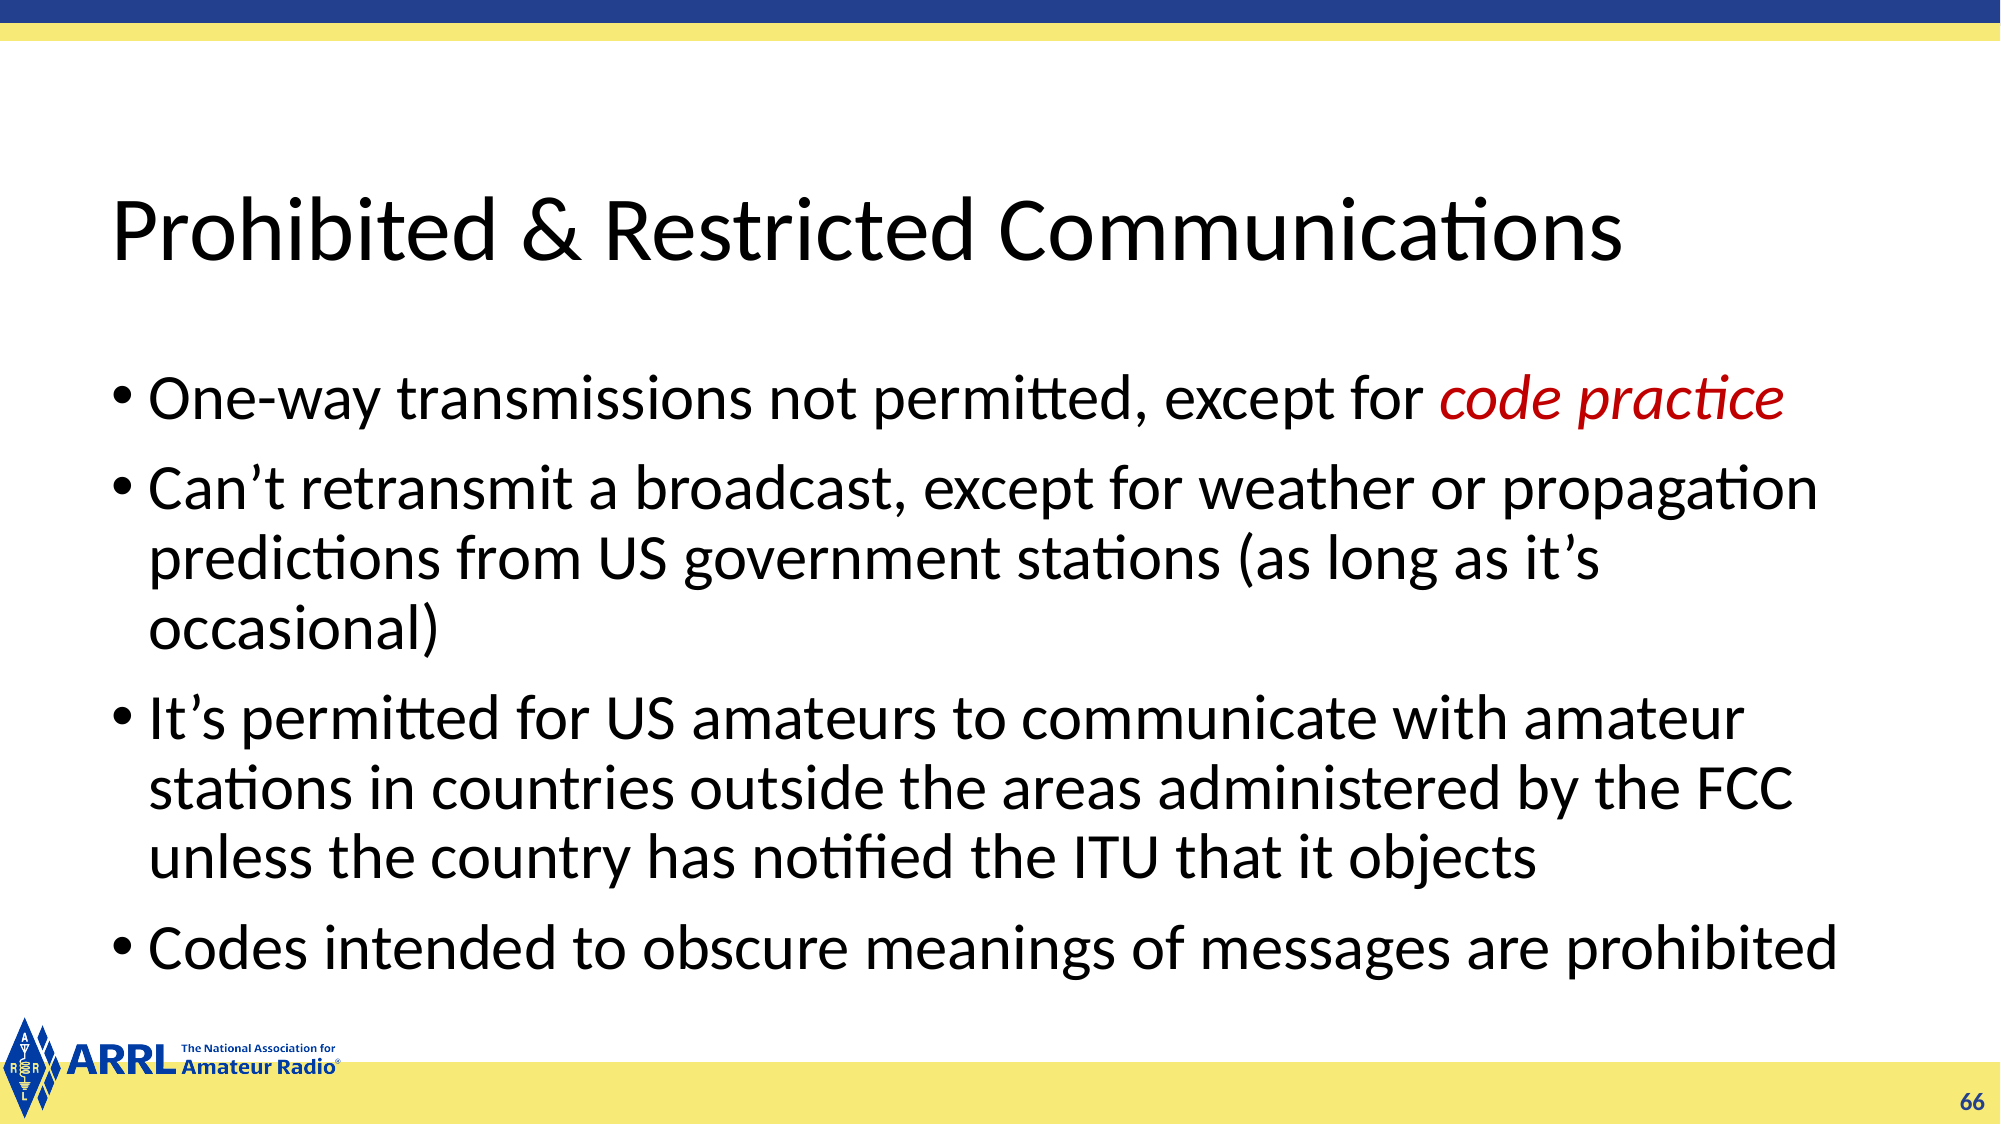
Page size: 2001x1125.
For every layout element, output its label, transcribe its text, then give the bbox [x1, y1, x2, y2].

title Prohibited & Restricted Communications [96, 174, 1897, 318]
list One-way transmissions not permitted, except for code practice Can’t retransmit a broadcast, except for weather or propagation predictions from US government stations (as long as it’s occasional) It’s permitted for US amateurs to communicate with amateur stations in countries outside the areas administered by the FCC unless the country has notified the ITU that it objects Codes intended to obscure meanings of messages are prohibited [96, 355, 1913, 1075]
picture [1, 1015, 342, 1121]
